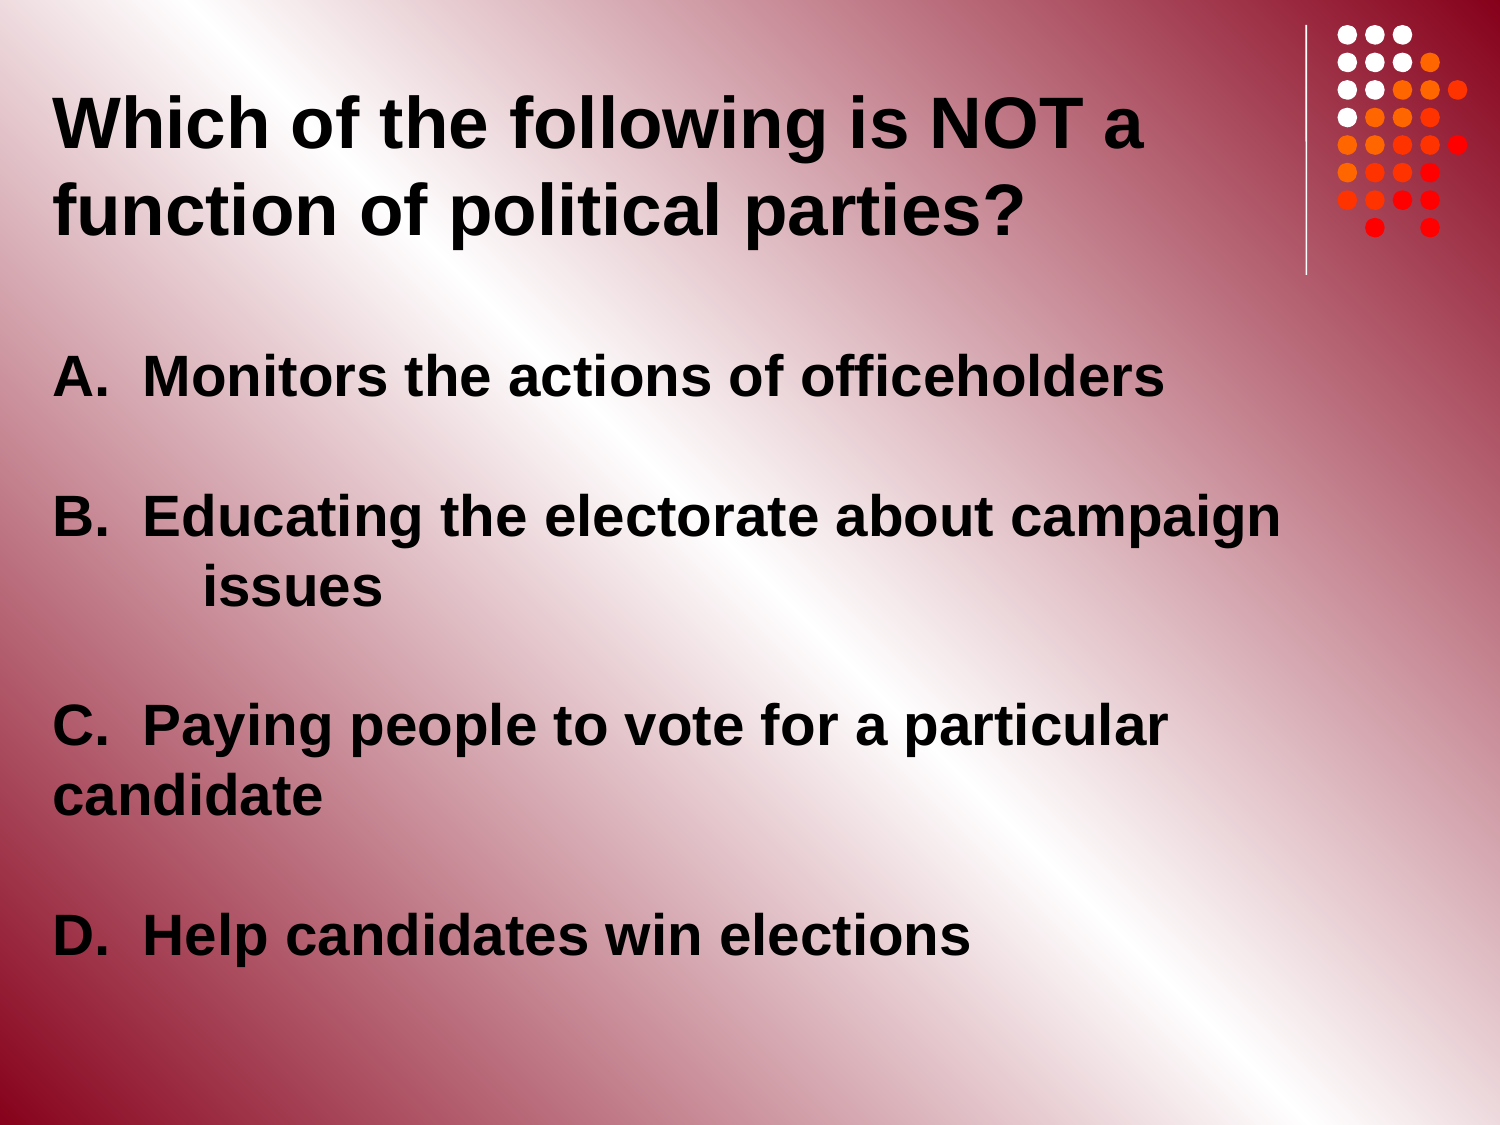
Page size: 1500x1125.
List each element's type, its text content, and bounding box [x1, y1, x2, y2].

text_box Which of the following is NOT a function of political parties? A. Monitors the actions of officeholders B. Educating the electorate about campaign issues C. Paying people to vote for a particular candidate D. Help candidates win elections [37, 937, 1313, 1125]
